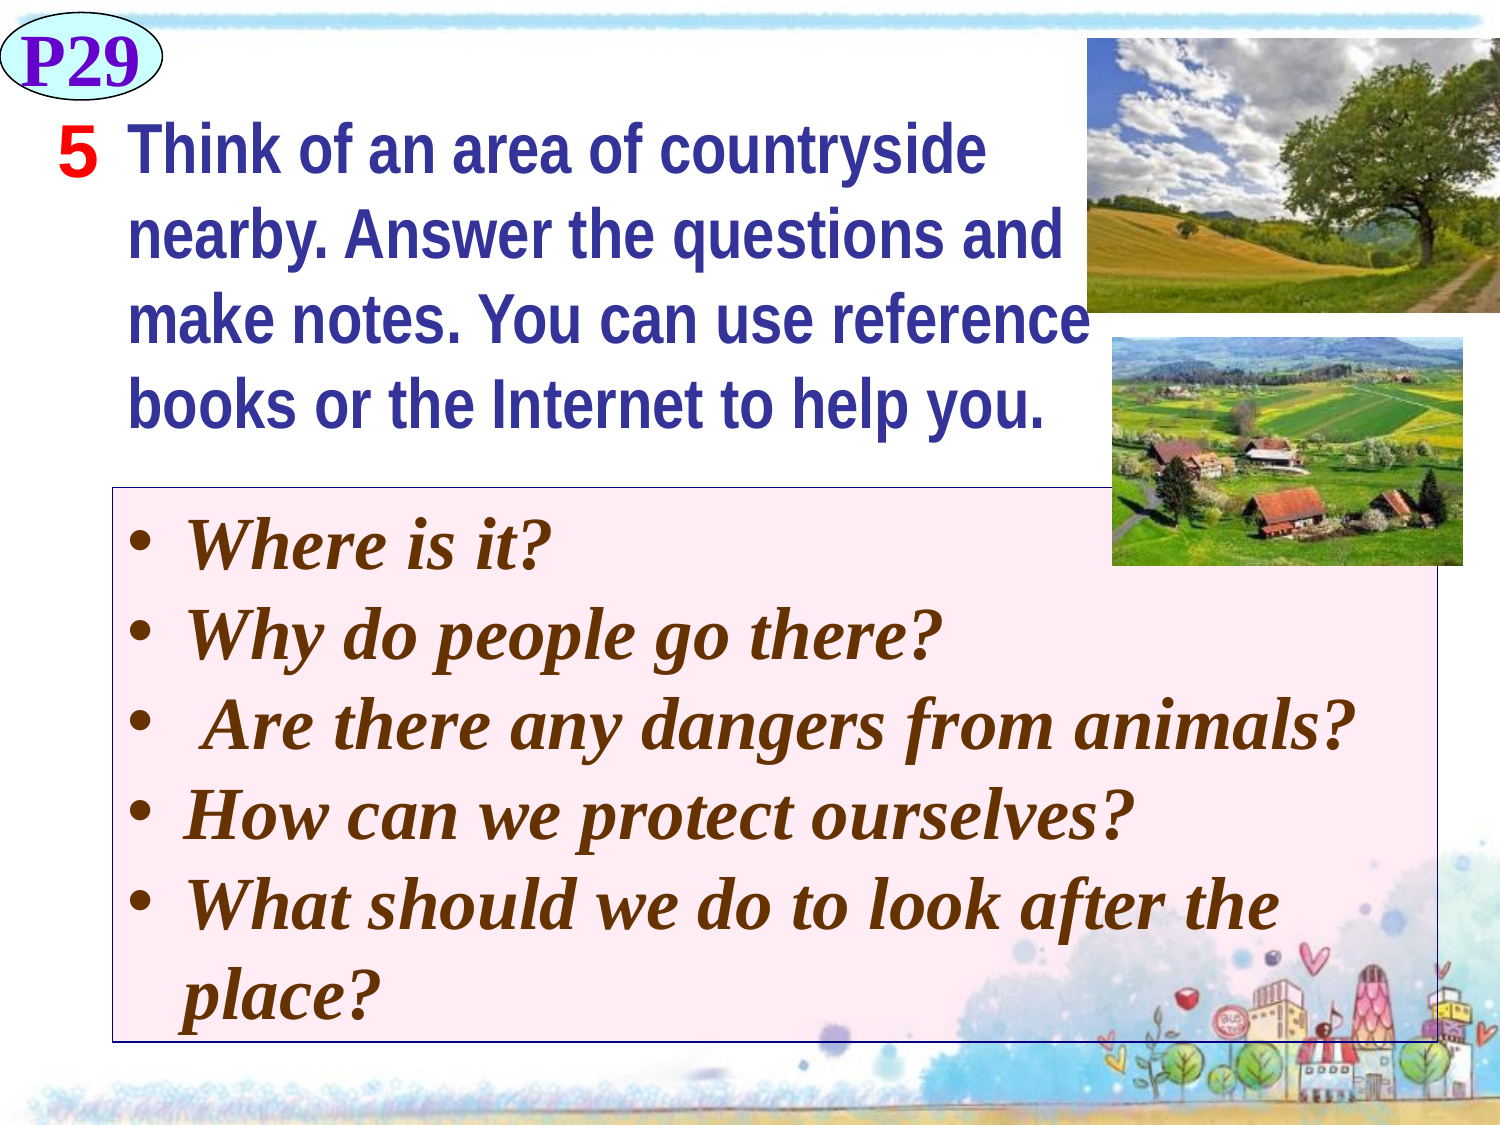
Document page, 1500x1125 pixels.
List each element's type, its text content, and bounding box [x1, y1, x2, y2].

text_box Think of an area of countryside nearby. Answer the questions and make notes. You can use reference books or the Internet to help you. [112, 95, 1138, 450]
text_box 5 [42, 94, 125, 200]
picture [0, 0, 1500, 1125]
text_box Where is it? Why do people go there? Are there any dangers from animals? How can we protect ourselves? What should we do to look after the place? [112, 487, 1438, 1043]
text_box P29 [0, 12, 163, 100]
